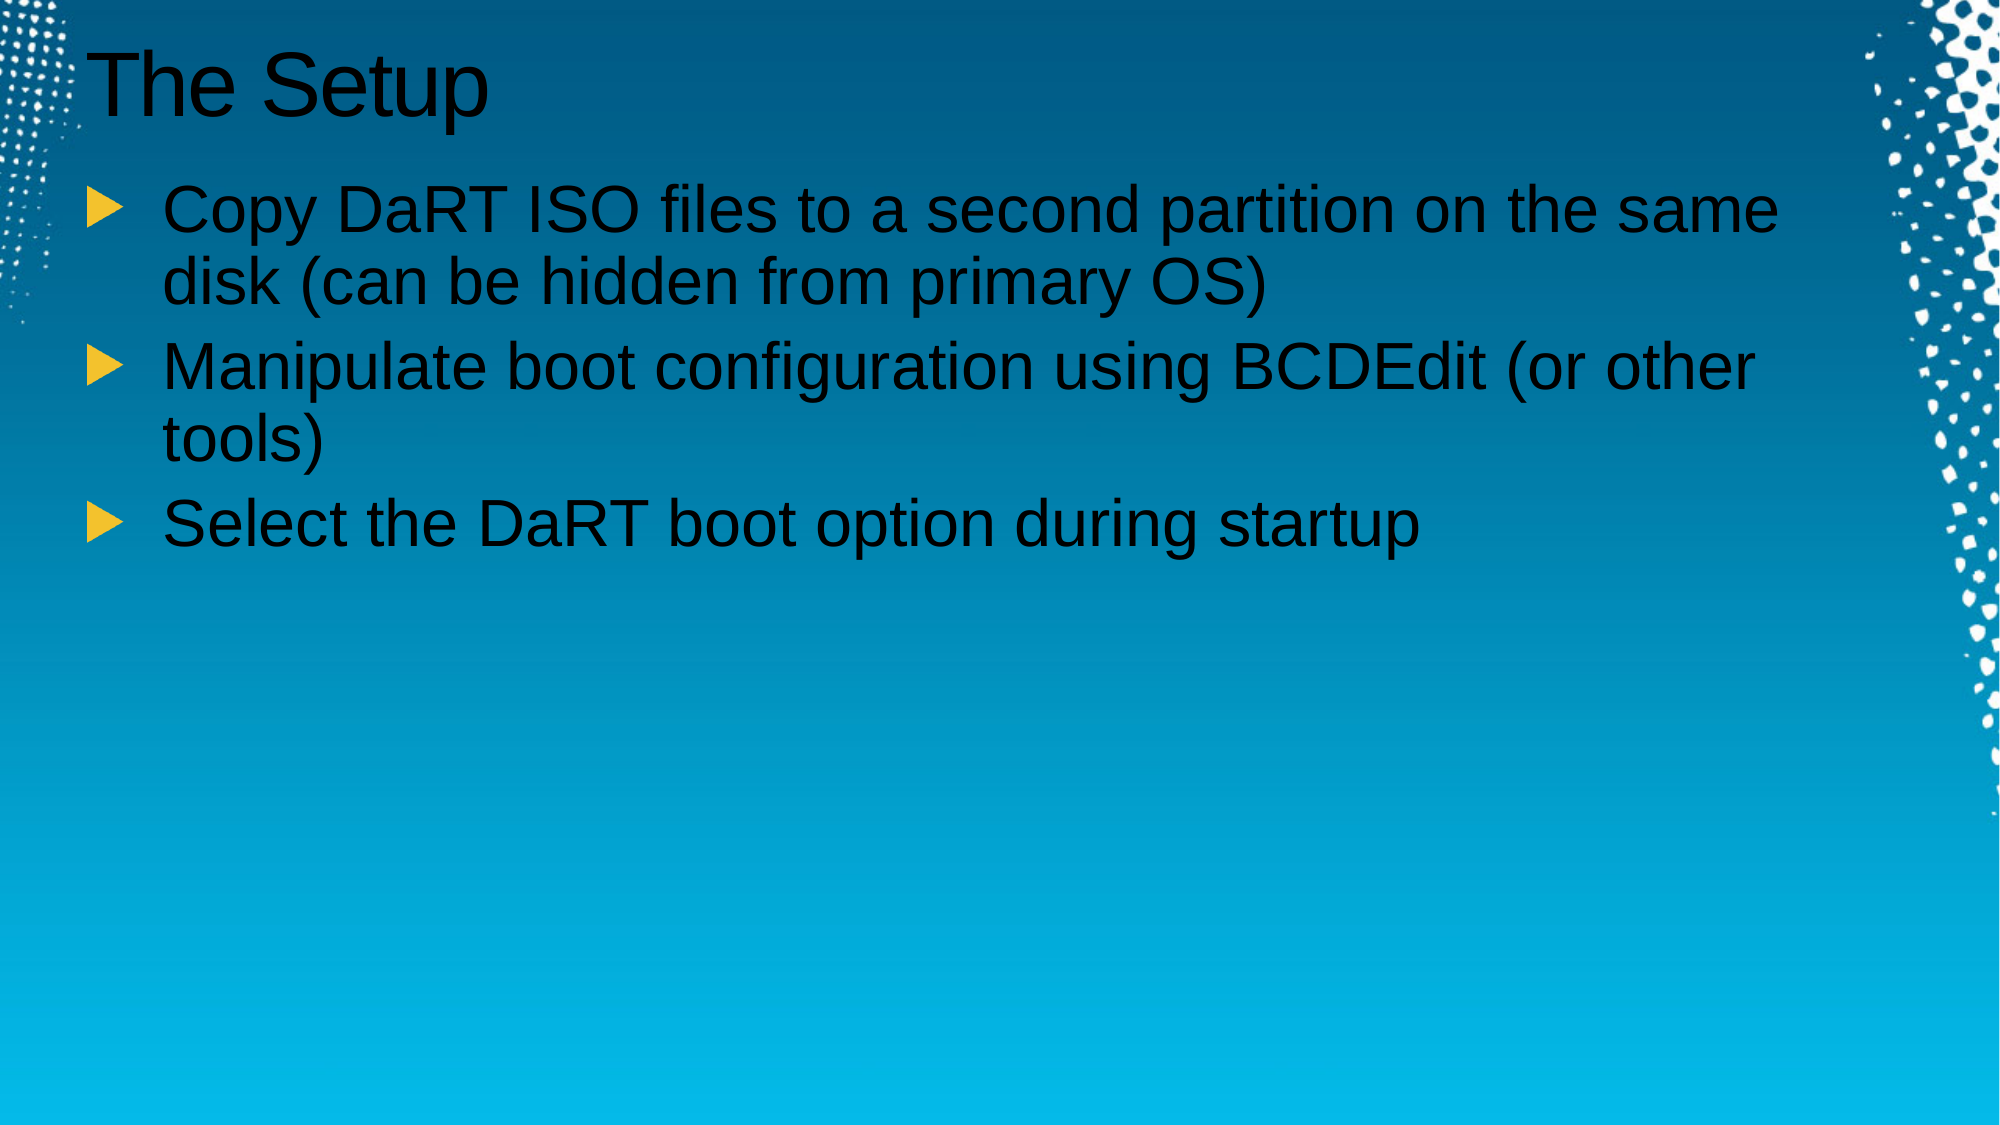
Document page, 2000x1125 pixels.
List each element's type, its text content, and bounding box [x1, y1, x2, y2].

picture [1995, 582, 2000, 595]
picture [30, 14, 40, 23]
picture [1930, 291, 1941, 297]
picture [47, 0, 57, 10]
picture [6, 97, 12, 105]
picture [33, 88, 42, 97]
picture [1938, 122, 1950, 133]
picture [1969, 625, 1985, 642]
picture [29, 27, 38, 38]
picture [1942, 465, 1958, 483]
picture [9, 84, 15, 91]
picture [1983, 404, 1992, 414]
picture [1984, 349, 1992, 357]
picture [1925, 141, 1935, 155]
picture [1919, 367, 1930, 378]
picture [0, 155, 5, 163]
picture [3, 10, 11, 18]
picture [1917, 308, 1929, 326]
picture [1935, 431, 1946, 449]
picture [1932, 235, 1943, 241]
picture [1978, 517, 1987, 527]
picture [1915, 109, 1924, 119]
picture [88, 502, 121, 541]
picture [43, 42, 49, 53]
picture [1946, 155, 1961, 167]
picture [56, 47, 64, 55]
picture [1968, 481, 1978, 492]
picture [1979, 657, 1995, 676]
picture [1926, 344, 1939, 358]
picture [1988, 547, 2000, 561]
picture [1980, 460, 1987, 469]
picture [28, 42, 36, 53]
picture [1929, 27, 1945, 45]
picture [33, 116, 40, 124]
picture [1988, 691, 2000, 709]
picture [1945, 213, 1955, 220]
picture [1963, 278, 1976, 291]
picture [1955, 557, 1965, 573]
picture [33, 0, 42, 10]
picture [1952, 502, 1967, 516]
picture [1993, 321, 2000, 339]
picture [42, 31, 53, 39]
picture [1953, 301, 1962, 312]
picture [1992, 438, 2000, 448]
picture [1942, 269, 1953, 276]
picture [41, 59, 48, 67]
picture [45, 16, 55, 24]
picture [1963, 589, 1976, 607]
picture [1973, 368, 1982, 380]
picture [1935, 177, 1945, 189]
picture [1981, 604, 2000, 620]
picture [1991, 747, 2000, 765]
picture [1948, 413, 1958, 424]
picture [1941, 324, 1952, 332]
picture [1963, 335, 1972, 344]
picture [1922, 200, 1934, 207]
picture [1889, 152, 1901, 166]
picture [17, 129, 23, 136]
picture [26, 57, 34, 68]
picture [24, 72, 32, 79]
picture [1963, 535, 1977, 550]
picture [1914, 164, 1923, 177]
picture [16, 143, 21, 151]
picture [1957, 187, 1971, 200]
picture [18, 0, 29, 6]
picture [10, 69, 17, 78]
picture [1970, 426, 1980, 436]
picture [34, 101, 43, 111]
picture [1935, 0, 2000, 306]
picture [1950, 359, 1960, 366]
picture [1994, 382, 2000, 391]
picture [1946, 525, 1956, 533]
picture [1974, 683, 1985, 694]
picture [1958, 445, 1968, 460]
picture [1972, 570, 1986, 583]
picture [38, 74, 47, 80]
picture [1991, 637, 2000, 652]
picture [54, 76, 60, 83]
picture [11, 55, 21, 64]
title The Setup [85, 37, 1914, 138]
picture [55, 62, 62, 69]
picture [1982, 714, 1993, 729]
picture [0, 40, 9, 45]
picture [88, 345, 121, 384]
picture [16, 22, 23, 34]
picture [1990, 492, 2000, 505]
picture [0, 24, 9, 33]
picture [31, 131, 37, 138]
picture [1920, 257, 1932, 264]
picture [1955, 246, 1965, 256]
list Copy DaRT ISO files to a second partition on the same disk (can be hidden from primary OS) Manipulate boot configuration using BCDEdit (or other tools) Select the DaRT boot option during startup [87, 174, 1917, 571]
picture [1921, 0, 1934, 8]
picture [13, 41, 25, 49]
picture [1928, 399, 1939, 415]
picture [88, 187, 121, 226]
picture [58, 32, 66, 41]
picture [1972, 312, 1985, 322]
picture [18, 13, 26, 19]
picture [1935, 379, 1948, 391]
picture [1960, 392, 1970, 403]
picture [1925, 87, 1941, 99]
